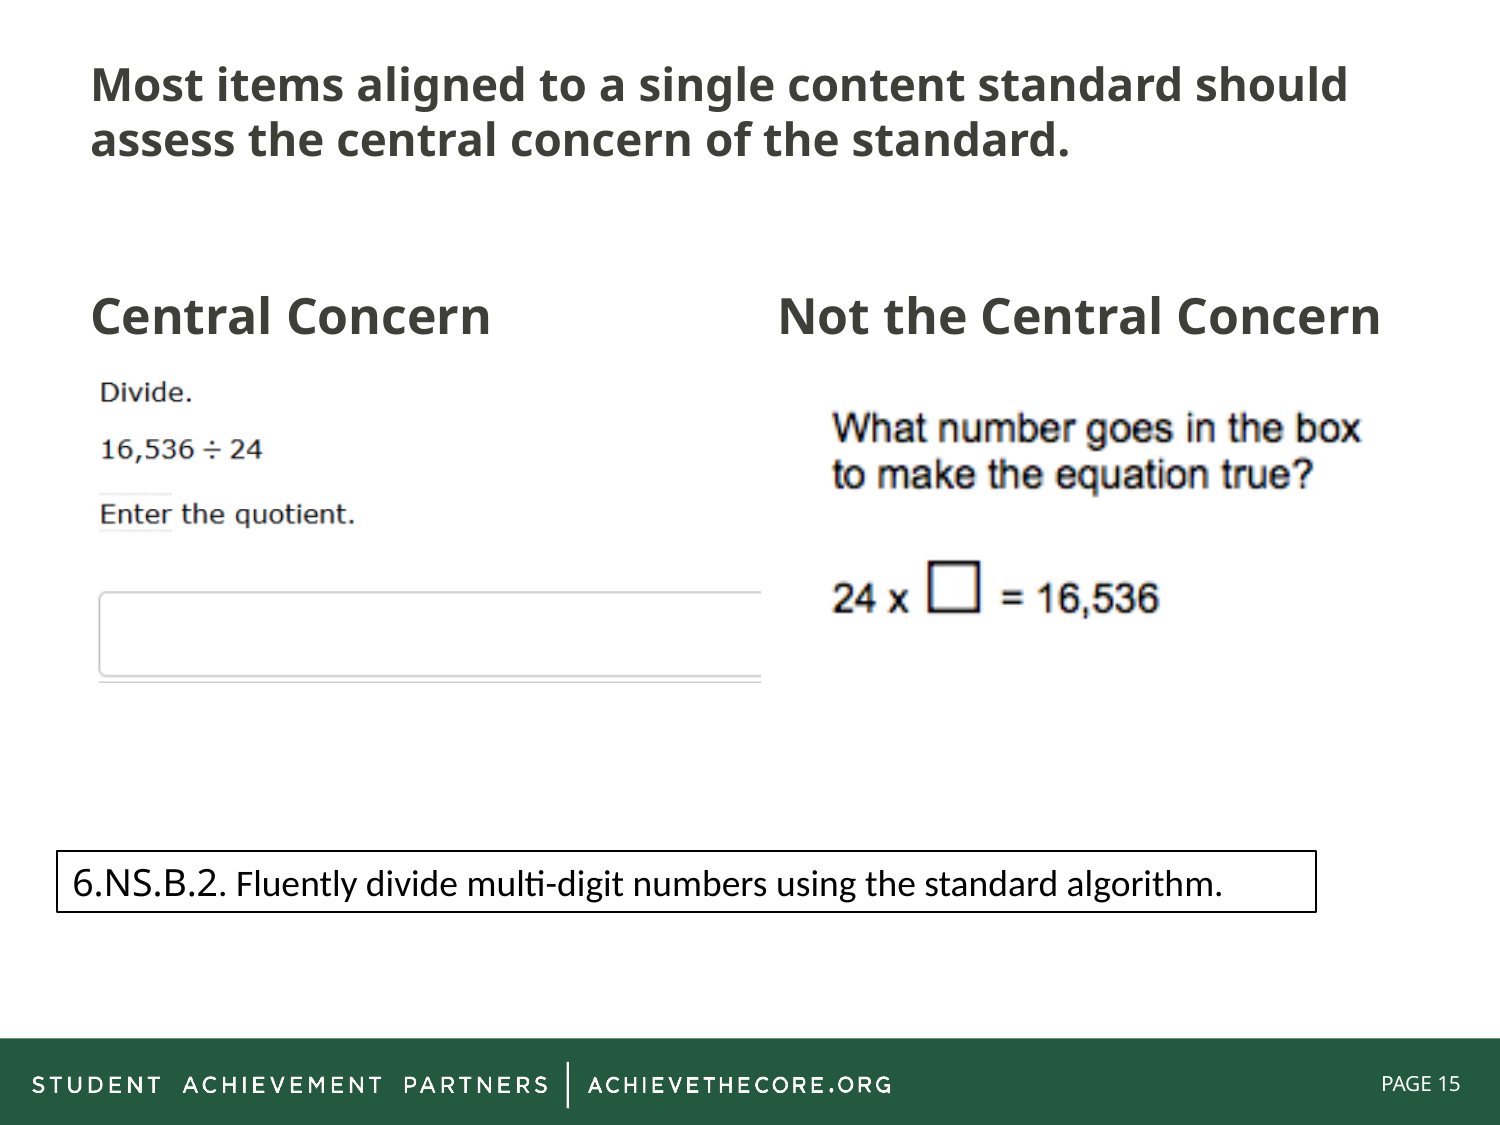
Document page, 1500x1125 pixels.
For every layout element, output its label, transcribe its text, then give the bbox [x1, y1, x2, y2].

text_box 6.NS.B.2. Fluently divide multi-digit numbers using the standard algorithm. [57, 851, 1316, 912]
picture [91, 368, 1438, 684]
list Central Concern [75, 254, 738, 360]
title Most items aligned to a single content standard should assess the central concern of the standard. [75, 45, 1425, 177]
picture [12, 1055, 911, 1112]
list Not the Central Concern [761, 254, 1425, 360]
